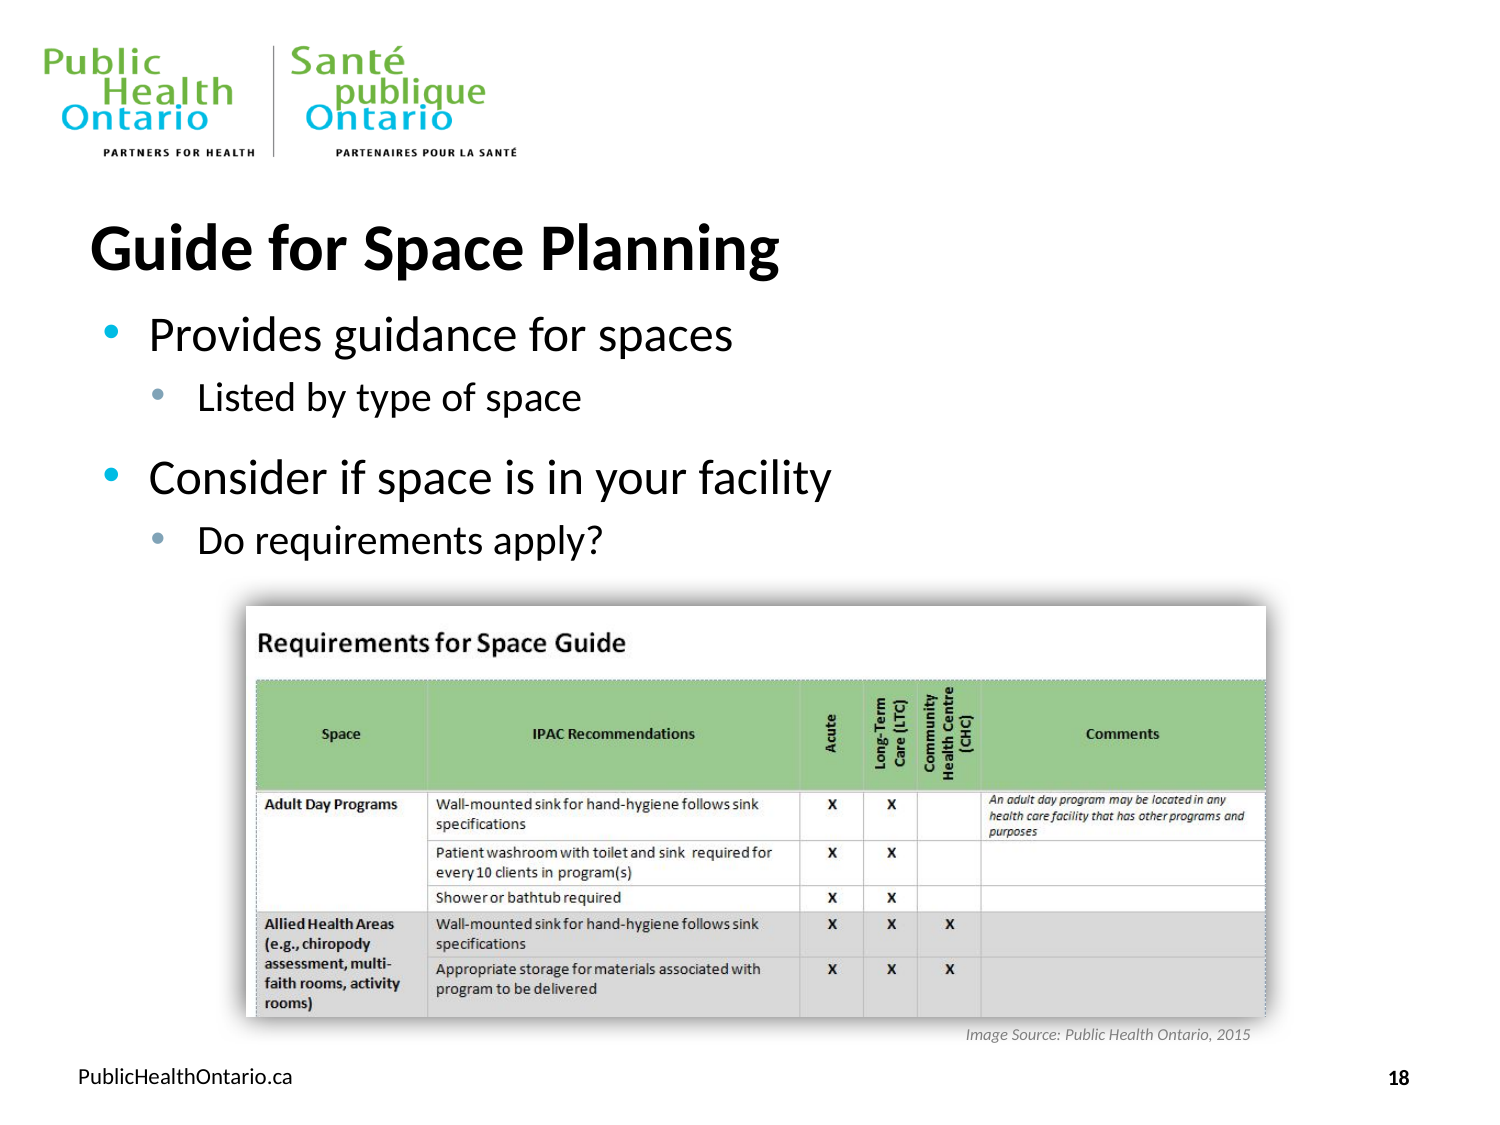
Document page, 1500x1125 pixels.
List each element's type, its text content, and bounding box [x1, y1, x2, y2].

list Provides guidance for spaces Listed by type of space Consider if space is in your facility Do requirements apply? [87, 293, 1413, 613]
title Guide for Space Planning [75, 187, 1425, 300]
picture [178, 605, 1267, 1017]
slide_number 18 [1287, 1057, 1425, 1096]
picture [37, 37, 525, 165]
text_box Image Source: Public Health Ontario, 2015 [776, 1021, 1266, 1052]
